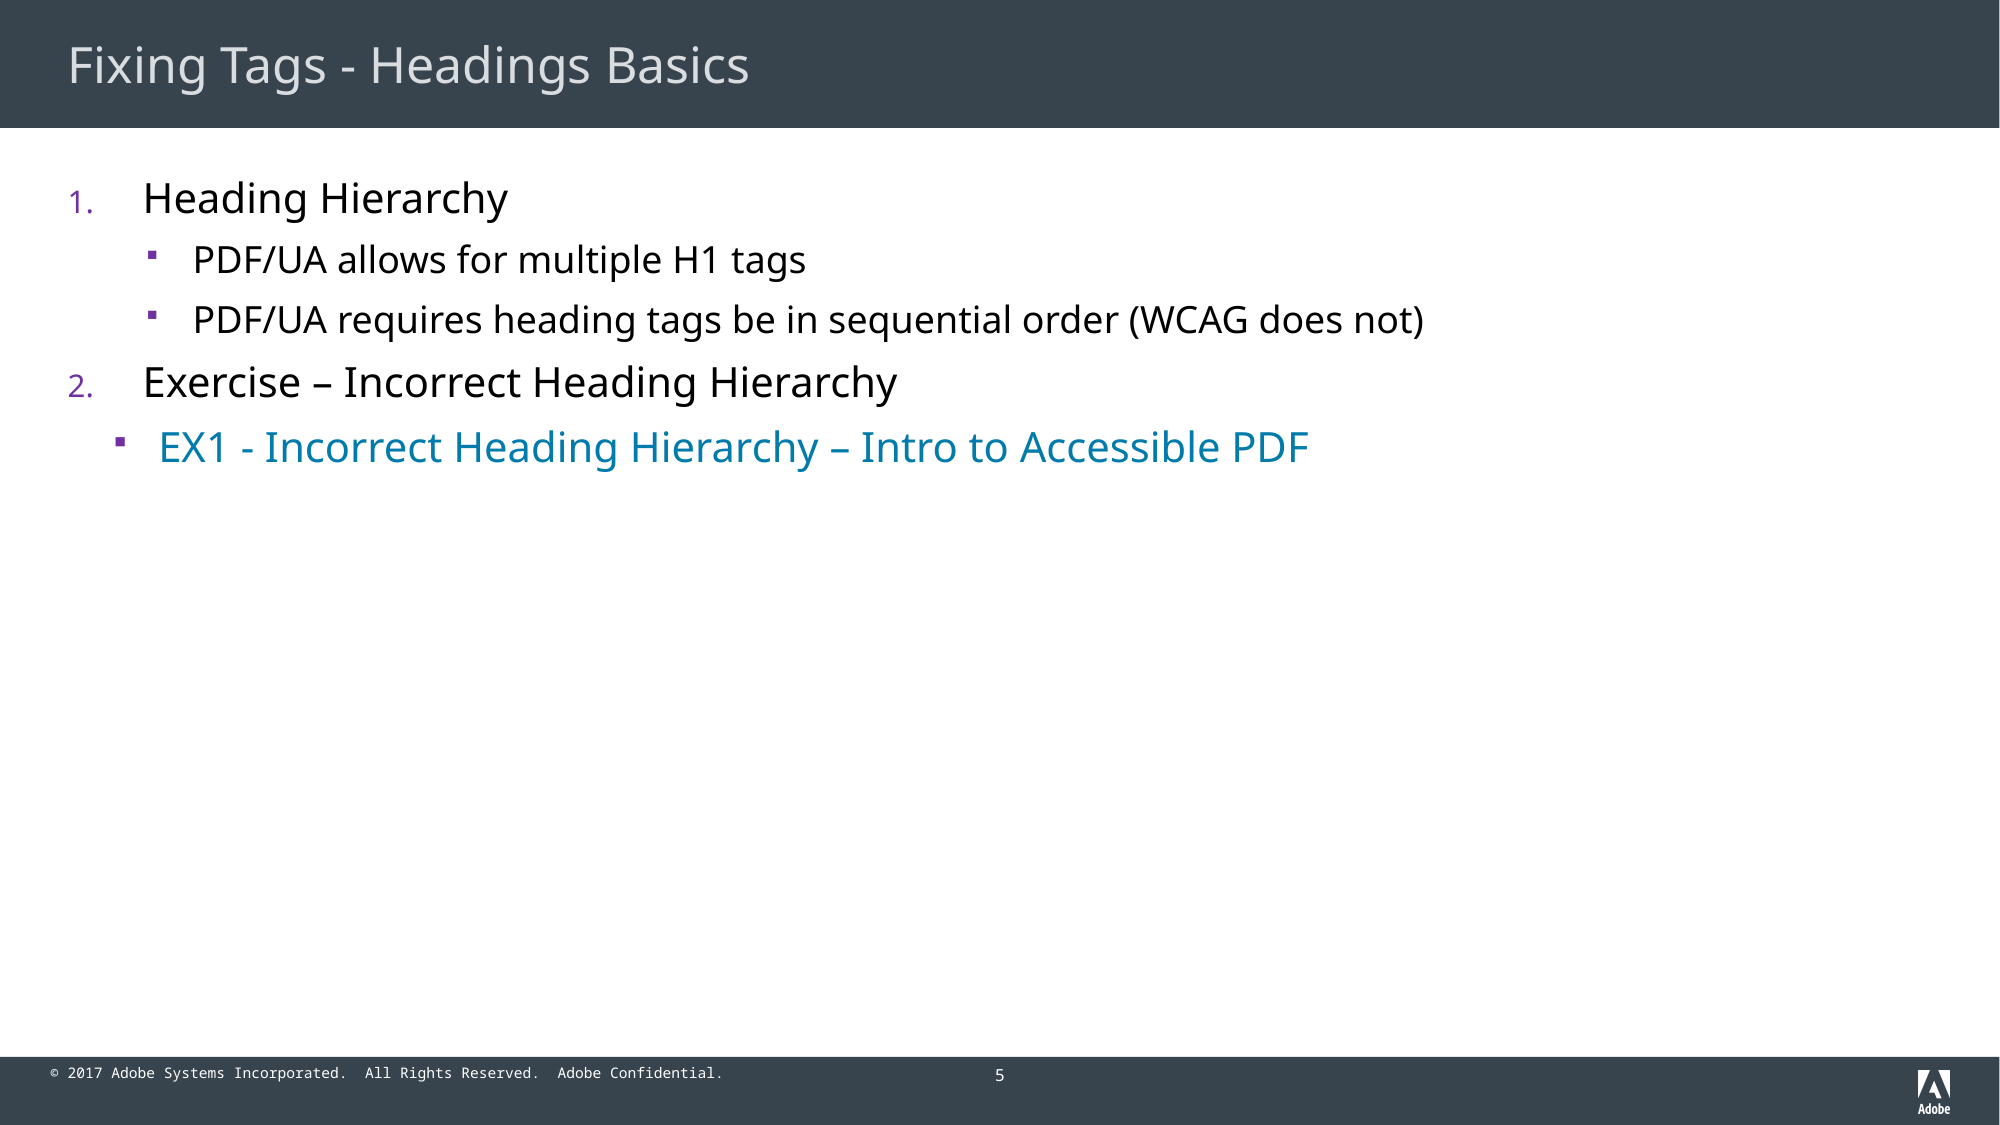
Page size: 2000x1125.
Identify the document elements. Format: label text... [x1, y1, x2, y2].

picture [1918, 1070, 1950, 1114]
list Heading Hierarchy PDF/UA allows for multiple H1 tags PDF/UA requires heading tags be in sequential order (WCAG does not) Exercise – Incorrect Heading Hierarchy EX1 - Incorrect Heading Hierarchy – Intro to Accessible PDF [49, 162, 1950, 1013]
title Fixing Tags - Headings Basics [49, 30, 1950, 98]
slide_number 5 [916, 1062, 1083, 1091]
